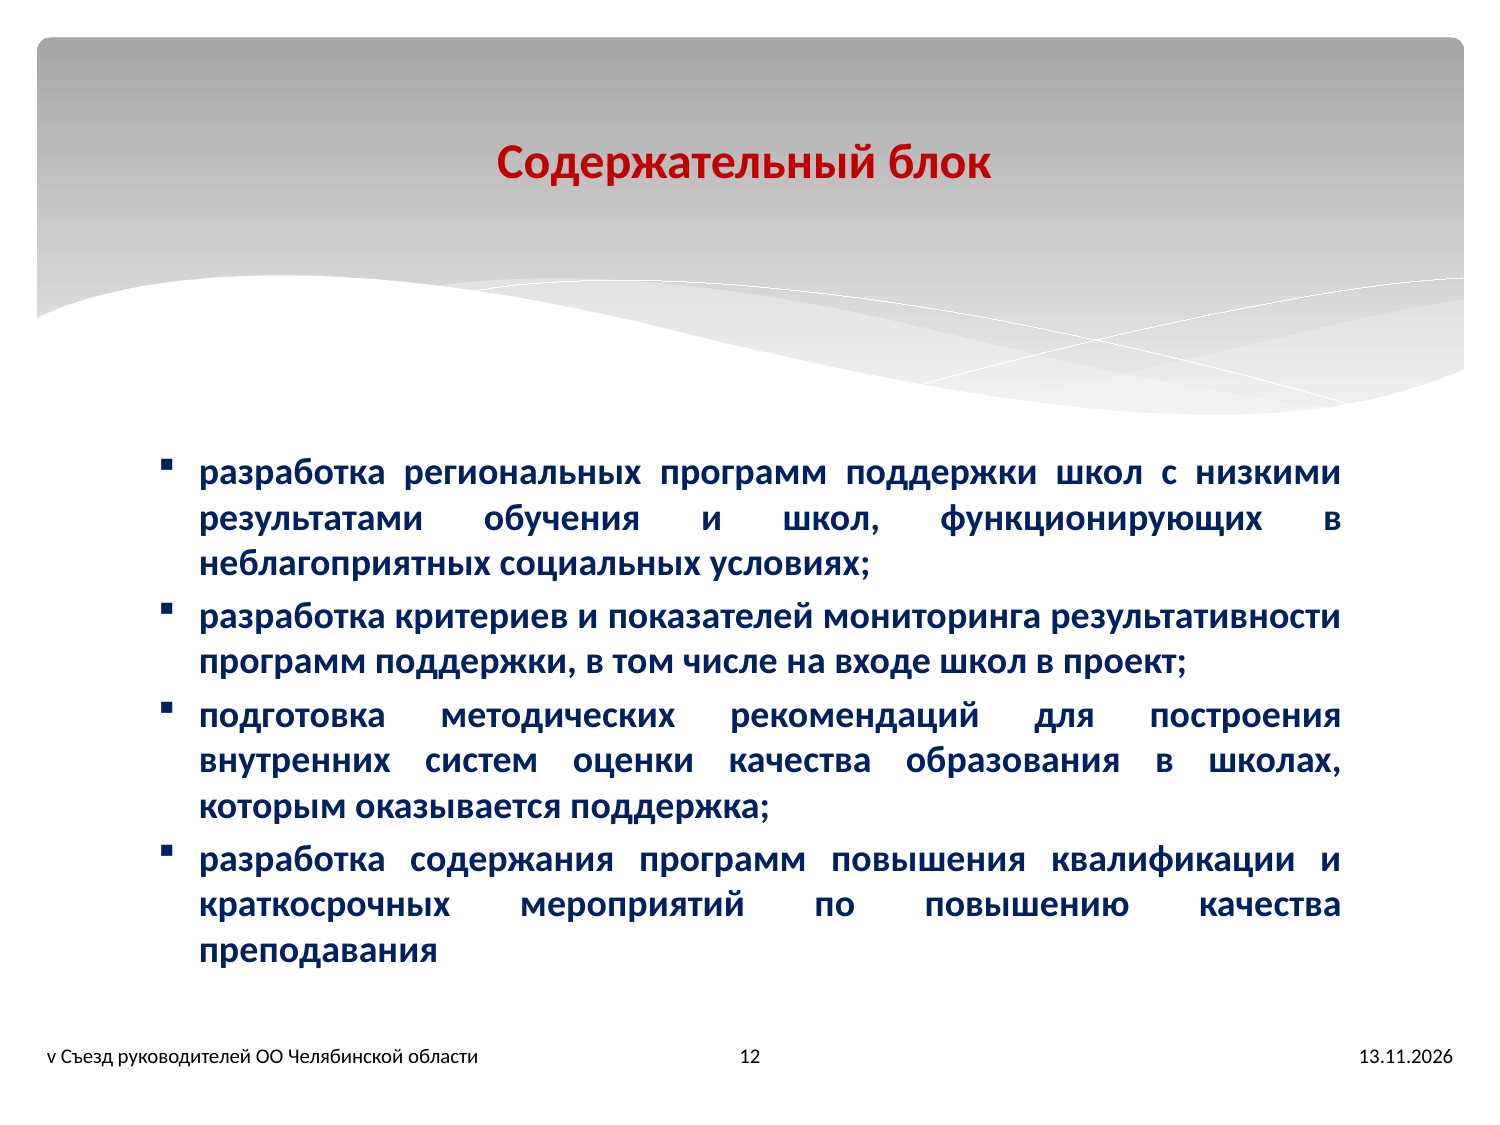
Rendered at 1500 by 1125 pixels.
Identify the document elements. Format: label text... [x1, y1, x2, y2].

slide_number 12 [654, 1025, 846, 1086]
footer v Съезд руководителей ОО Челябинской области [31, 1025, 653, 1086]
list разработка региональных программ поддержки школ с низкими результатами обучения и школ, функционирующих в неблагоприятных социальных условиях; разработка критериев и показателей мониторинга результативности программ поддержки, в том числе на входе школ в проект; подготовка методических рекомендаций для построения внутренних систем оценки качества образования в школах, которым оказывается поддержка; разработка содержания программ повышения квалификации и краткосрочных мероприятий по повышению качества преподавания [143, 438, 1359, 1005]
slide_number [847, 1025, 1469, 1086]
title Содержательный блок [75, 55, 1425, 261]
